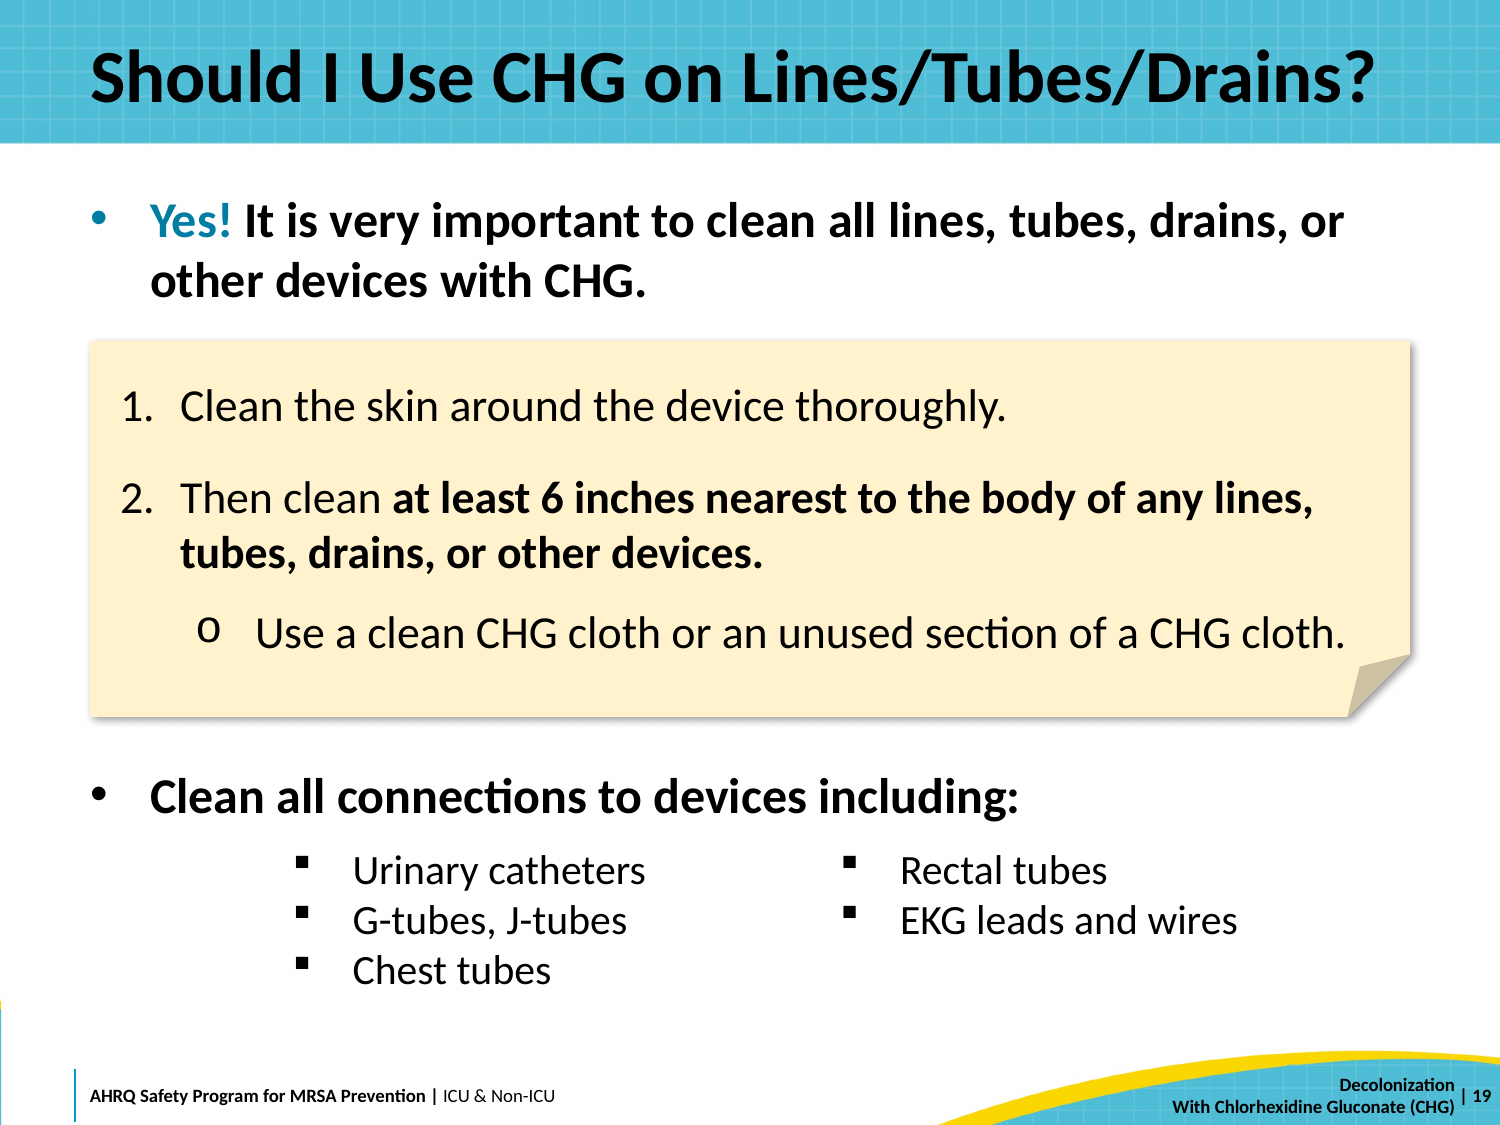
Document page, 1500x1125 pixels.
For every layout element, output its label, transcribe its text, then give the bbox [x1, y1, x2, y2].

list Clean all connections to devices including: [75, 755, 1425, 837]
list Yes! It is very important to clean all lines, tubes, drains, or other devices with CHG. [75, 179, 1425, 326]
text_box [88, 339, 1414, 718]
picture [0, 0, 1500, 1125]
list Clean the skin around the device thoroughly. Then clean at least 6 inches nearest to the body of any lines, tubes, drains, or other devices. Use a clean CHG cloth or an unused section of a CHG cloth. [105, 367, 1395, 696]
title Should I Use CHG on Lines/Tubes/Drains? [75, 0, 1425, 150]
list Urinary catheters G-tubes, J-tubes Chest tubes Rectal tubes EKG leads and wires [187, 835, 1313, 1032]
slide_number | 19 [1455, 1065, 1500, 1125]
